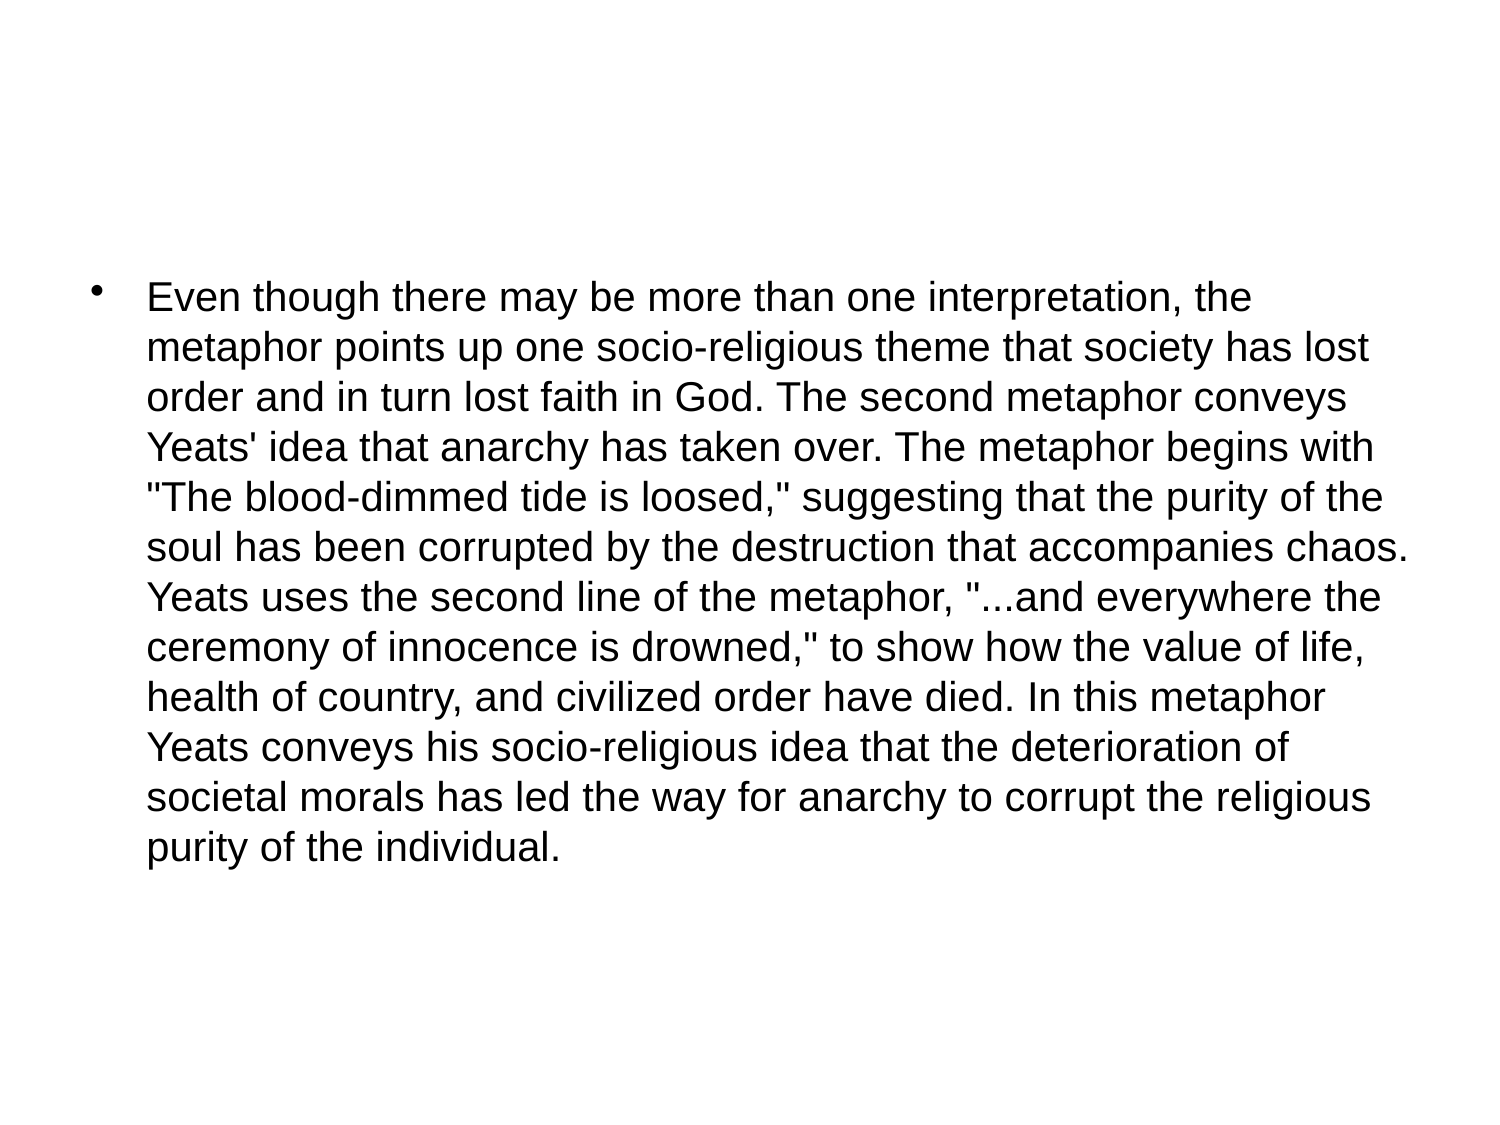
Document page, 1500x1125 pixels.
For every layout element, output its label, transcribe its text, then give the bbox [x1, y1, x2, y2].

list Even though there may be more than one interpretation, the metaphor points up one socio-religious theme that society has lost order and in turn lost faith in God. The second metaphor conveys Yeats' idea that anarchy has taken over. The metaphor begins with "The blood-dimmed tide is loosed," suggesting that the purity of the soul has been corrupted by the destruction that accompanies chaos. Yeats uses the second line of the metaphor, "...and everywhere the ceremony of innocence is drowned," to show how the value of life, health of country, and civilized order have died. In this metaphor Yeats conveys his socio-religious idea that the deterioration of societal morals has led the way for anarchy to corrupt the religious purity of the individual. [75, 262, 1425, 1005]
